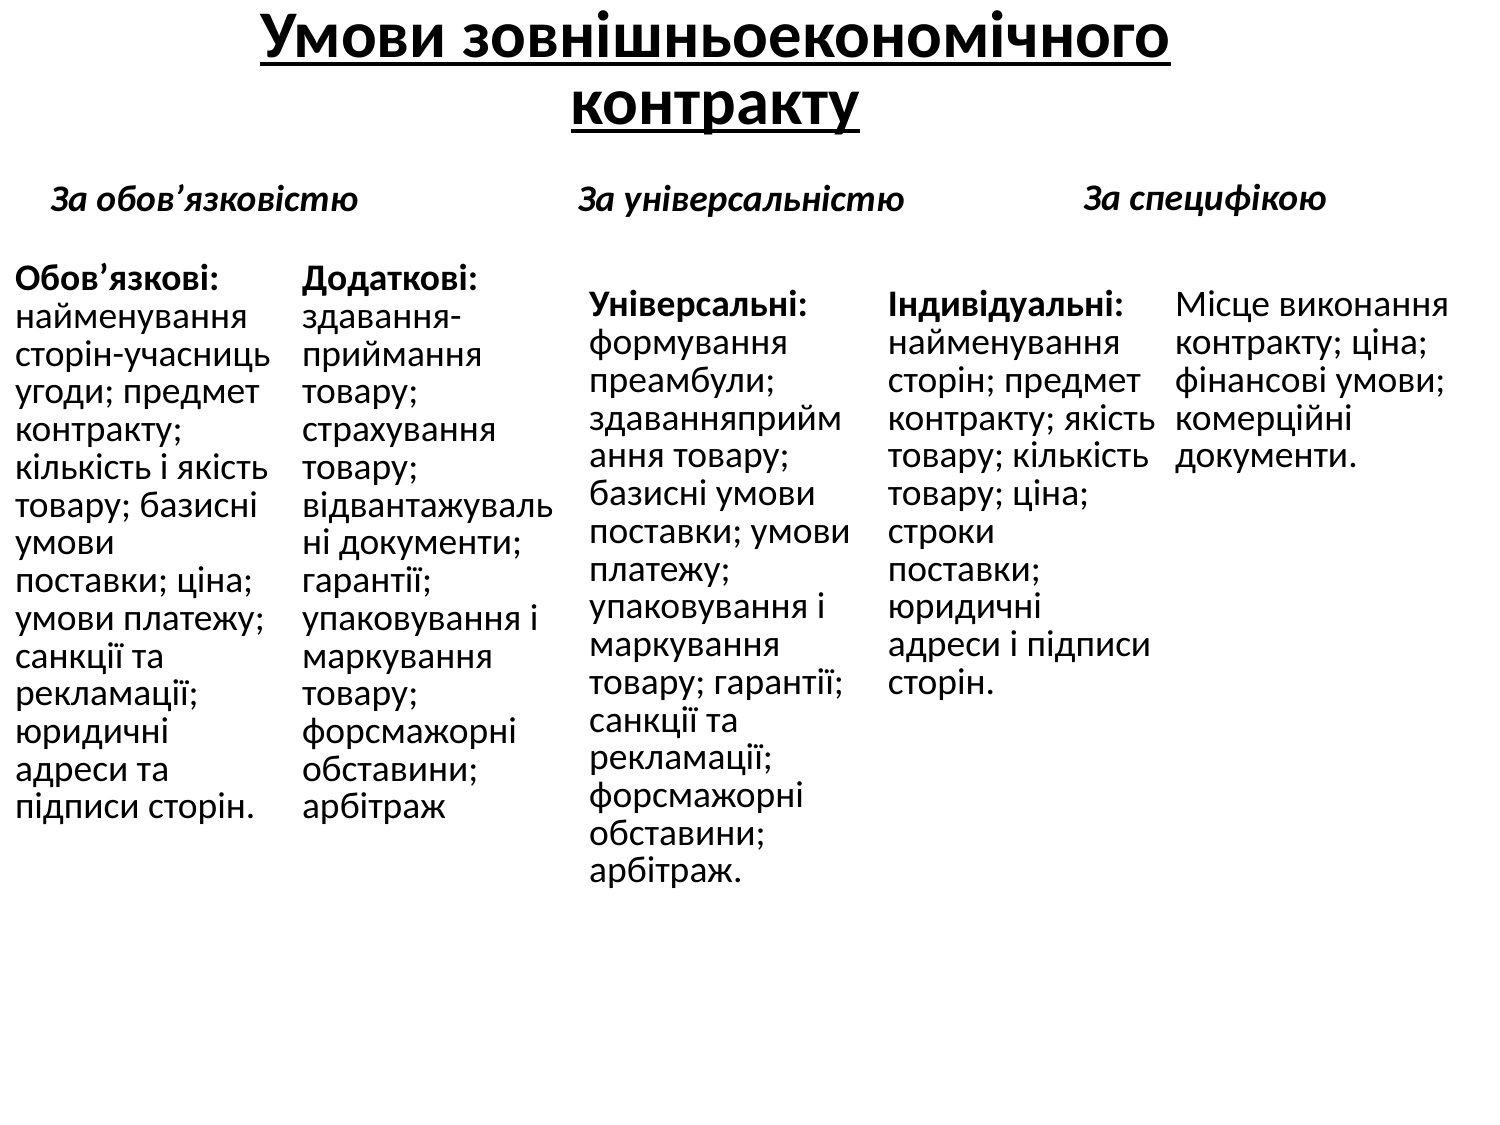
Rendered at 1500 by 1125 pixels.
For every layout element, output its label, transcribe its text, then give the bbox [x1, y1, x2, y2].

table_header Додаткові: здавання-приймання товару; страхування товару; відвантажувальні документи; гарантії; упаковування і маркування товару; форсмажорні обставини; арбітраж [288, 256, 573, 1073]
table_header Умови зовнішньоекономічного контракту [112, 0, 1319, 149]
table_header Індивідуальні: найменування сторін; предмет контракту; якість товару; кількість товару; ціна; строки поставки; юридичні адреси і підписи сторін. [874, 282, 1171, 1040]
table_header Обов’язкові: найменування сторін-учасниць угоди; предмет контракту; кількість і якість товару; базисні умови поставки; ціна; умови платежу; санкції та рекламації; юридичні адреси та підписи сторін. [1, 256, 286, 1073]
table_header За обов’язковістю [35, 176, 508, 235]
table_header Універсальні: формування преамбули; здаванняприймання товару; базисні умови поставки; умови платежу; упаковування і маркування товару; гарантії; санкції та рекламації; форсмажорні обставини; арбітраж. [575, 282, 872, 1040]
table_header За специфікою [1068, 175, 1475, 236]
table_header За універсальністю [563, 176, 1013, 234]
table_header Місце виконання контракту; ціна; фінансові умови; комерційні документи. [1161, 282, 1499, 548]
